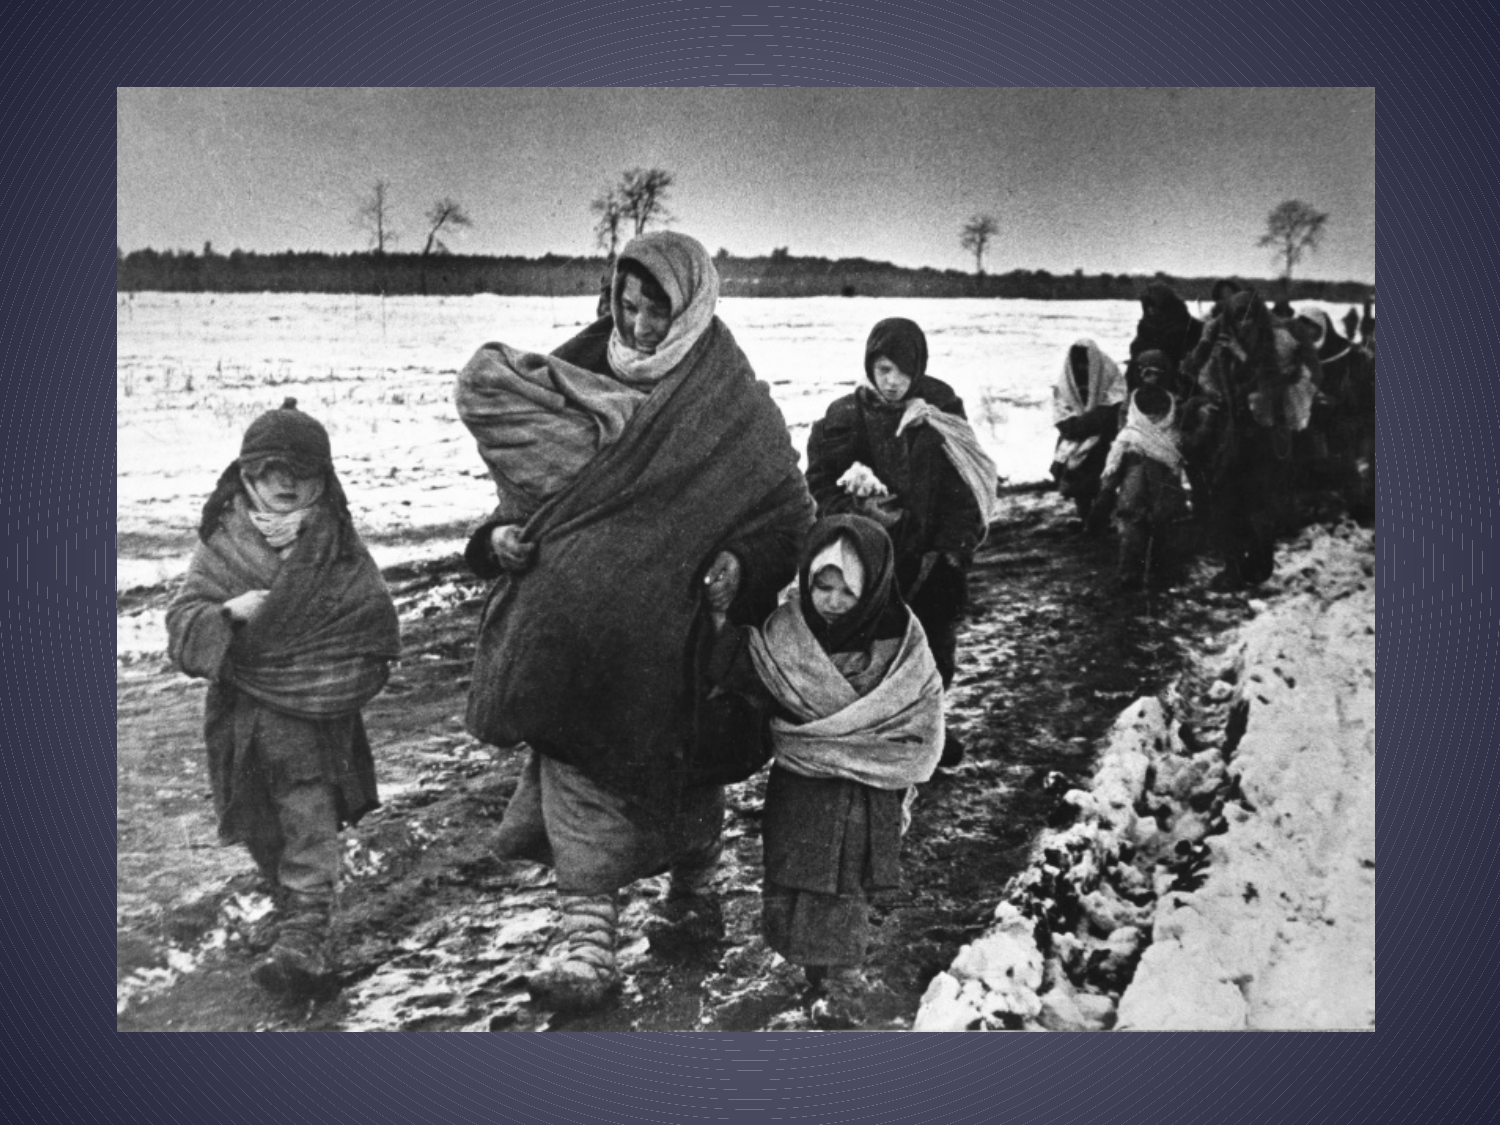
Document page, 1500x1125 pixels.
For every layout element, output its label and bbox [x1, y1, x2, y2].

picture [116, 87, 1376, 1032]
